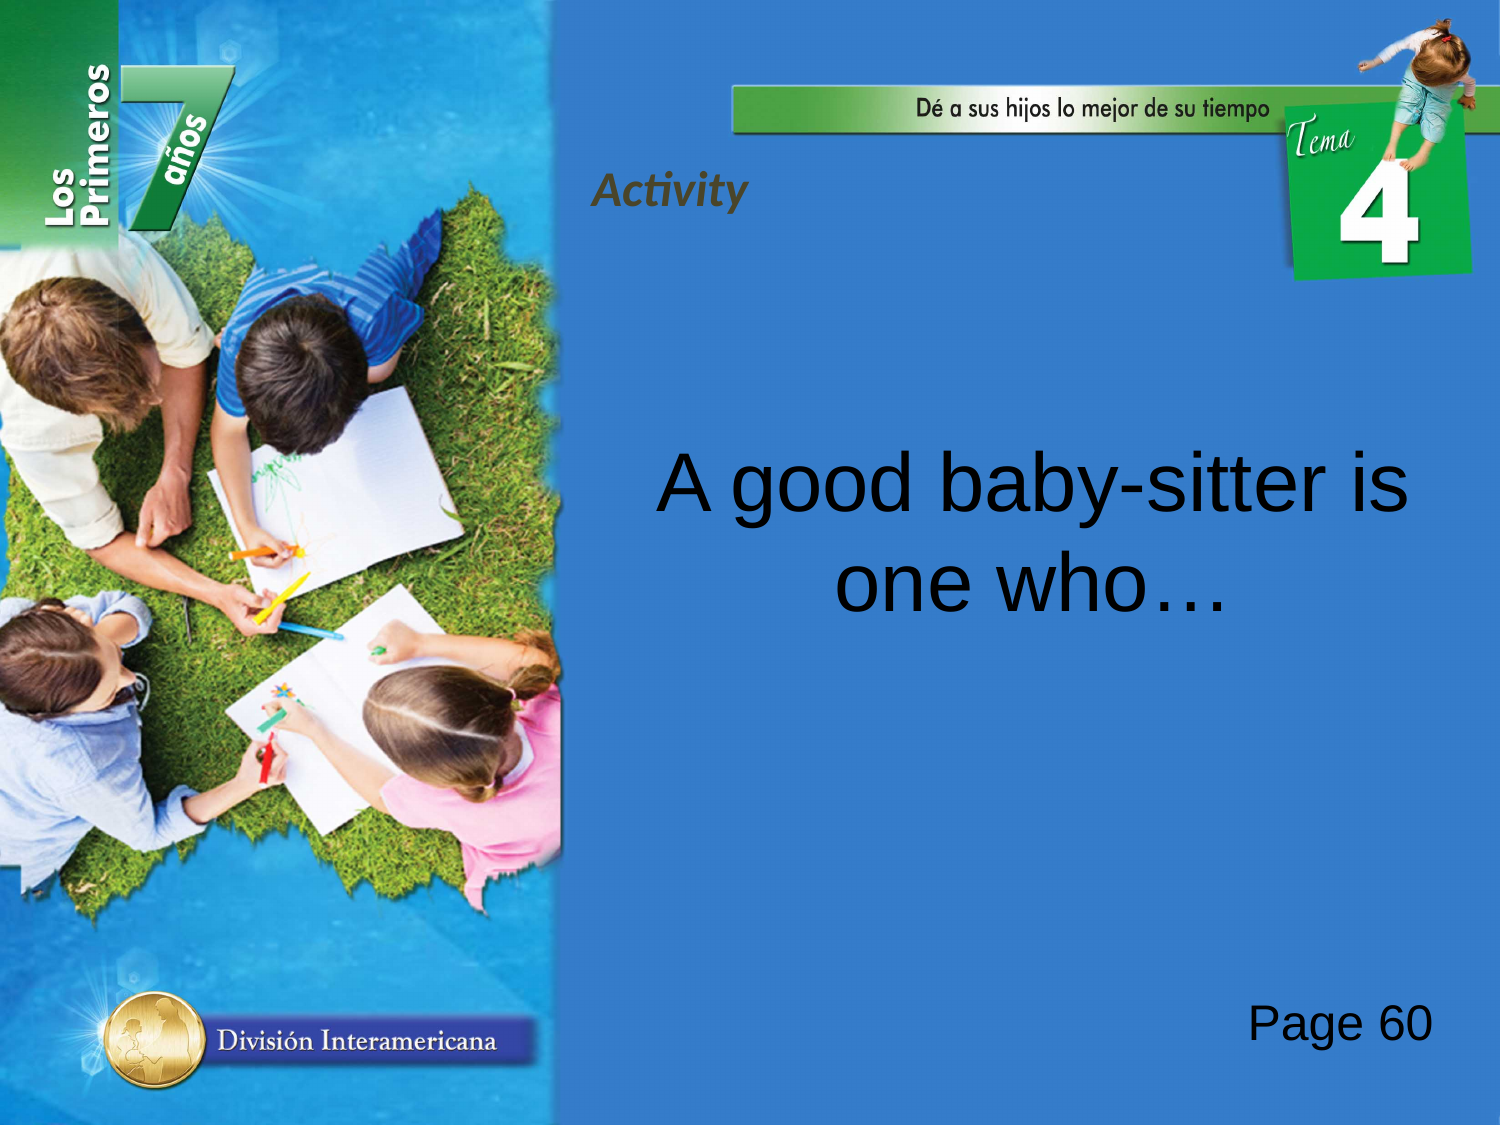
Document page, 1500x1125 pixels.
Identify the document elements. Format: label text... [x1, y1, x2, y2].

text_box Page 60 [1163, 982, 1449, 1058]
text_box A good baby-sitter is one who… [608, 420, 1459, 636]
text_box Activity [577, 148, 764, 224]
picture [0, 0, 1500, 1125]
